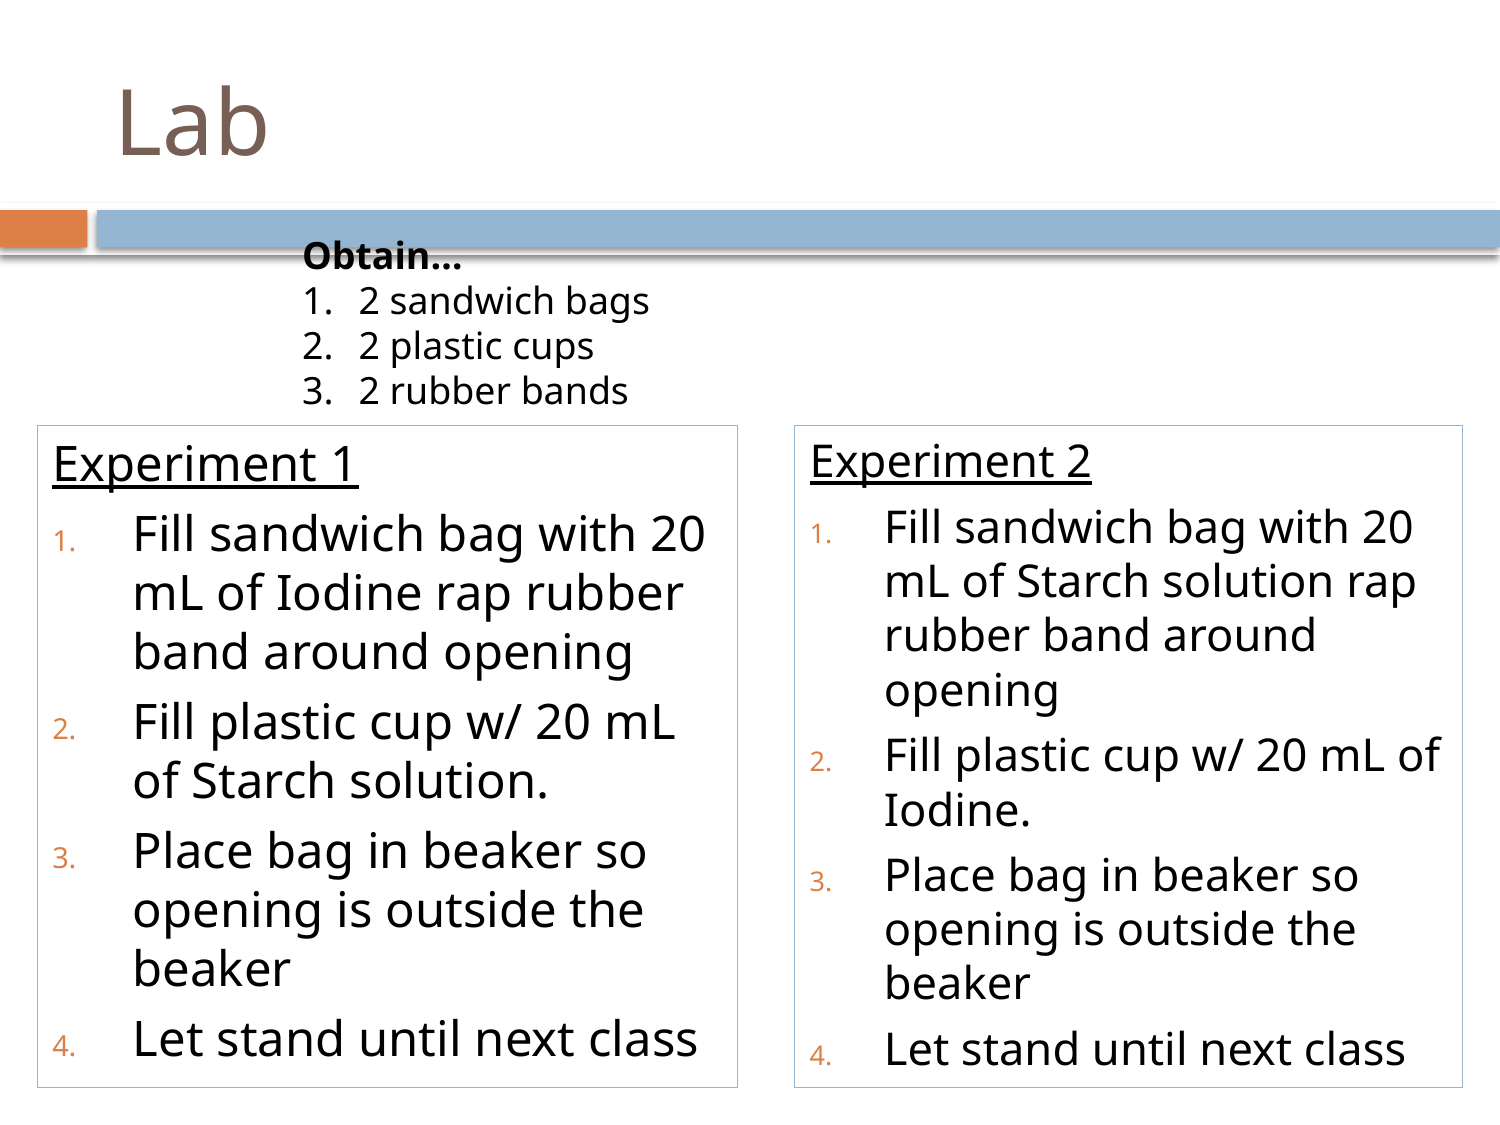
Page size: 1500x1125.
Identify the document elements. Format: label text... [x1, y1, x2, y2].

list Experiment 2 Fill sandwich bag with 20 mL of Starch solution rap rubber band around opening Fill plastic cup w/ 20 mL of Iodine. Place bag in beaker so opening is outside the beaker Let stand until next class [794, 425, 1463, 1088]
title Lab [99, 37, 1438, 200]
text_box Obtain… 2 sandwich bags 2 plastic cups 2 rubber bands [287, 224, 1250, 420]
list Experiment 1 Fill sandwich bag with 20 mL of Iodine rap rubber band around opening Fill plastic cup w/ 20 mL of Starch solution. Place bag in beaker so opening is outside the beaker Let stand until next class [37, 425, 738, 1088]
